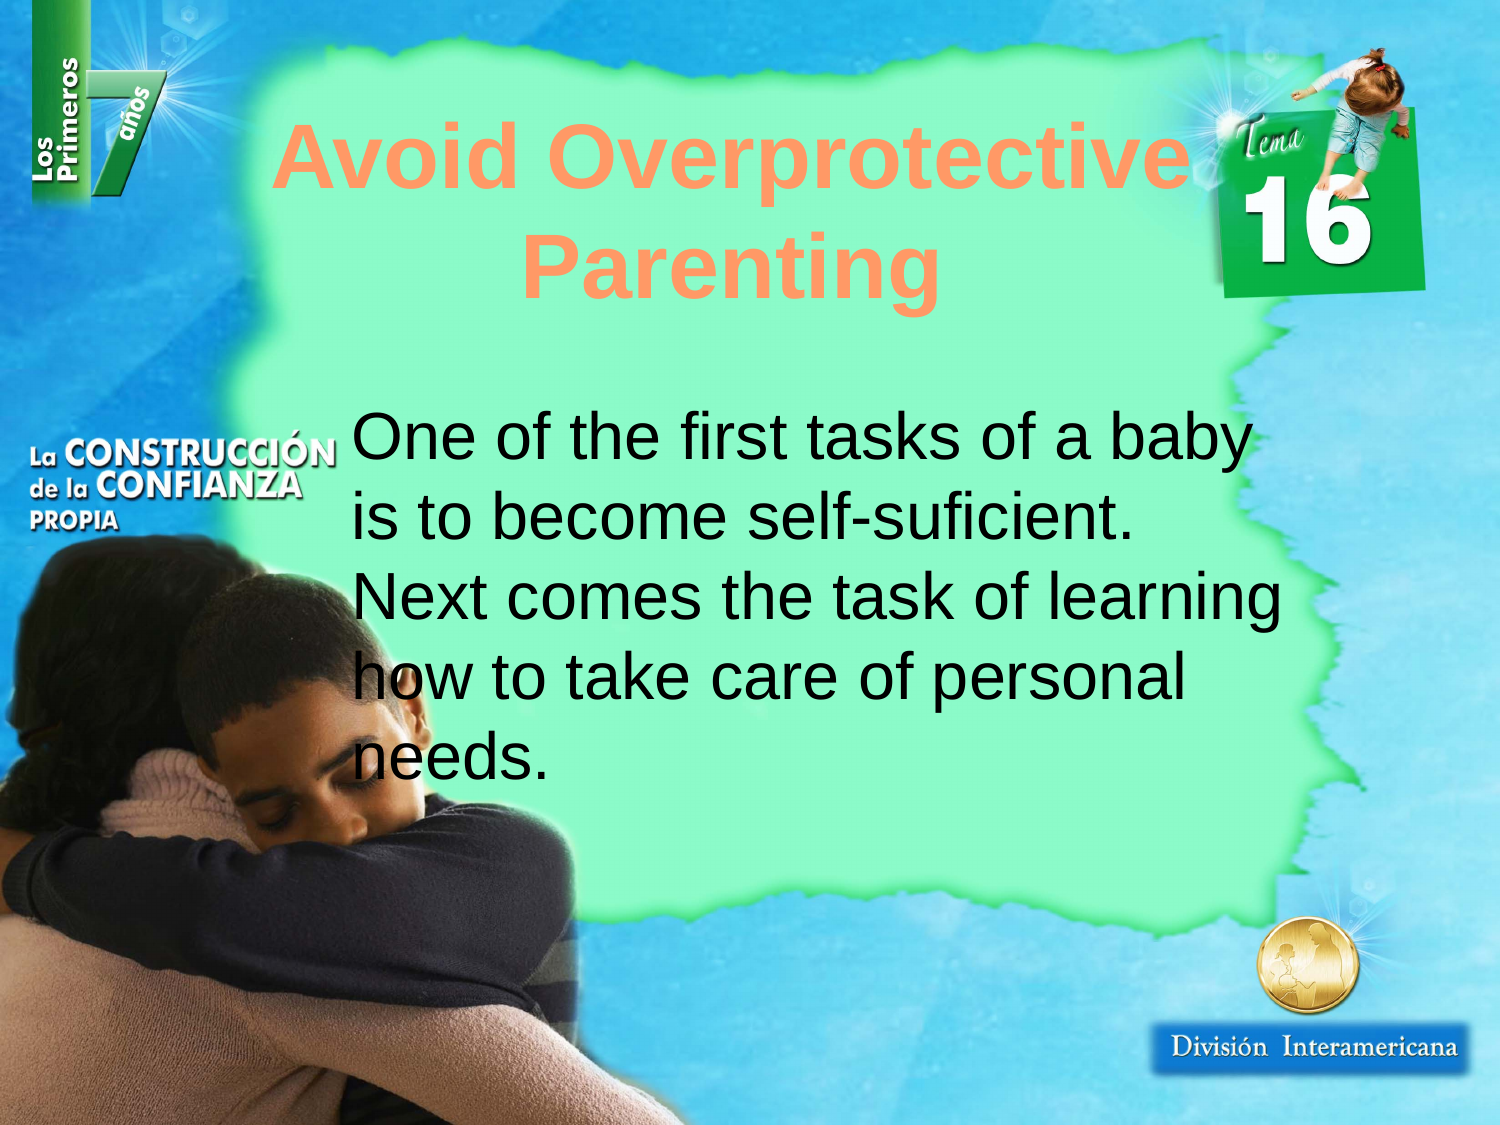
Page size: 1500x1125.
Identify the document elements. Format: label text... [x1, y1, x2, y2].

text_box Avoid Overprotective Parenting [253, 89, 1211, 325]
picture [0, 0, 1500, 1125]
text_box One of the first tasks of a baby is to become self-suficient. Next comes the task of learning how to take care of personal needs. [336, 385, 1306, 800]
